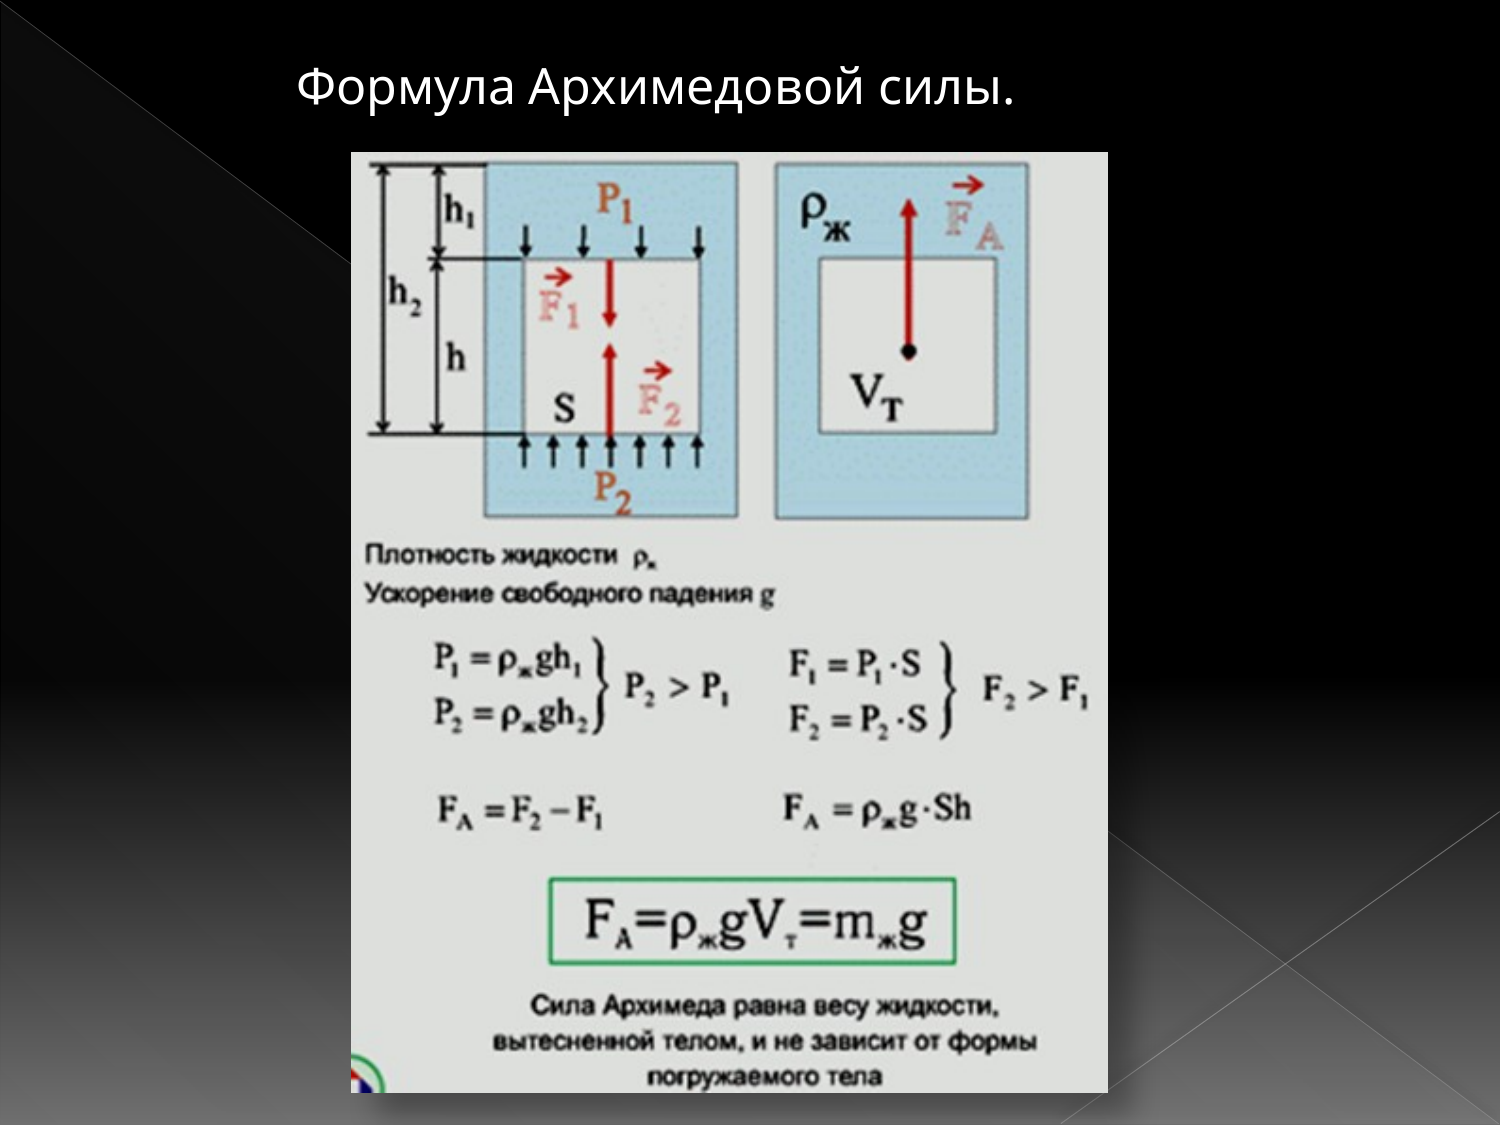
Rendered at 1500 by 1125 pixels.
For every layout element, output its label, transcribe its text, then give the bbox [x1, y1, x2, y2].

text_box Формула Архимедовой силы. [281, 46, 1278, 122]
picture [351, 152, 1108, 1094]
